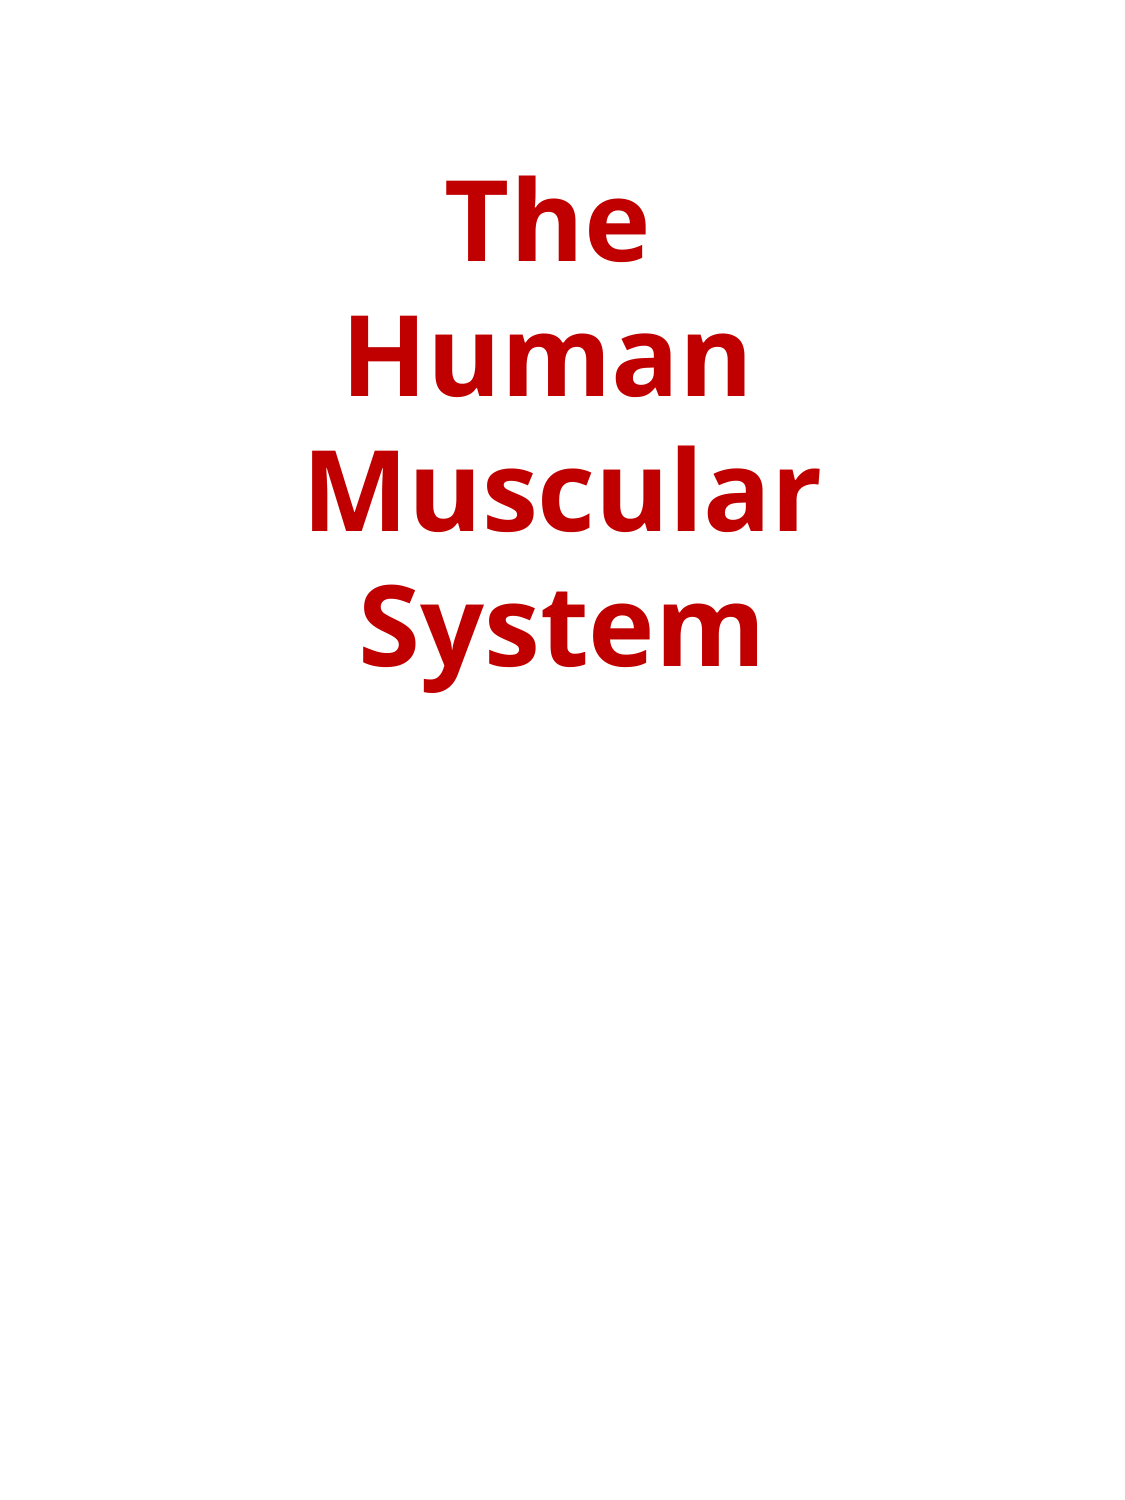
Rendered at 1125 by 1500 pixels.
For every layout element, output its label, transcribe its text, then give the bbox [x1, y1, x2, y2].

title The Human Muscular System [75, 75, 1050, 763]
